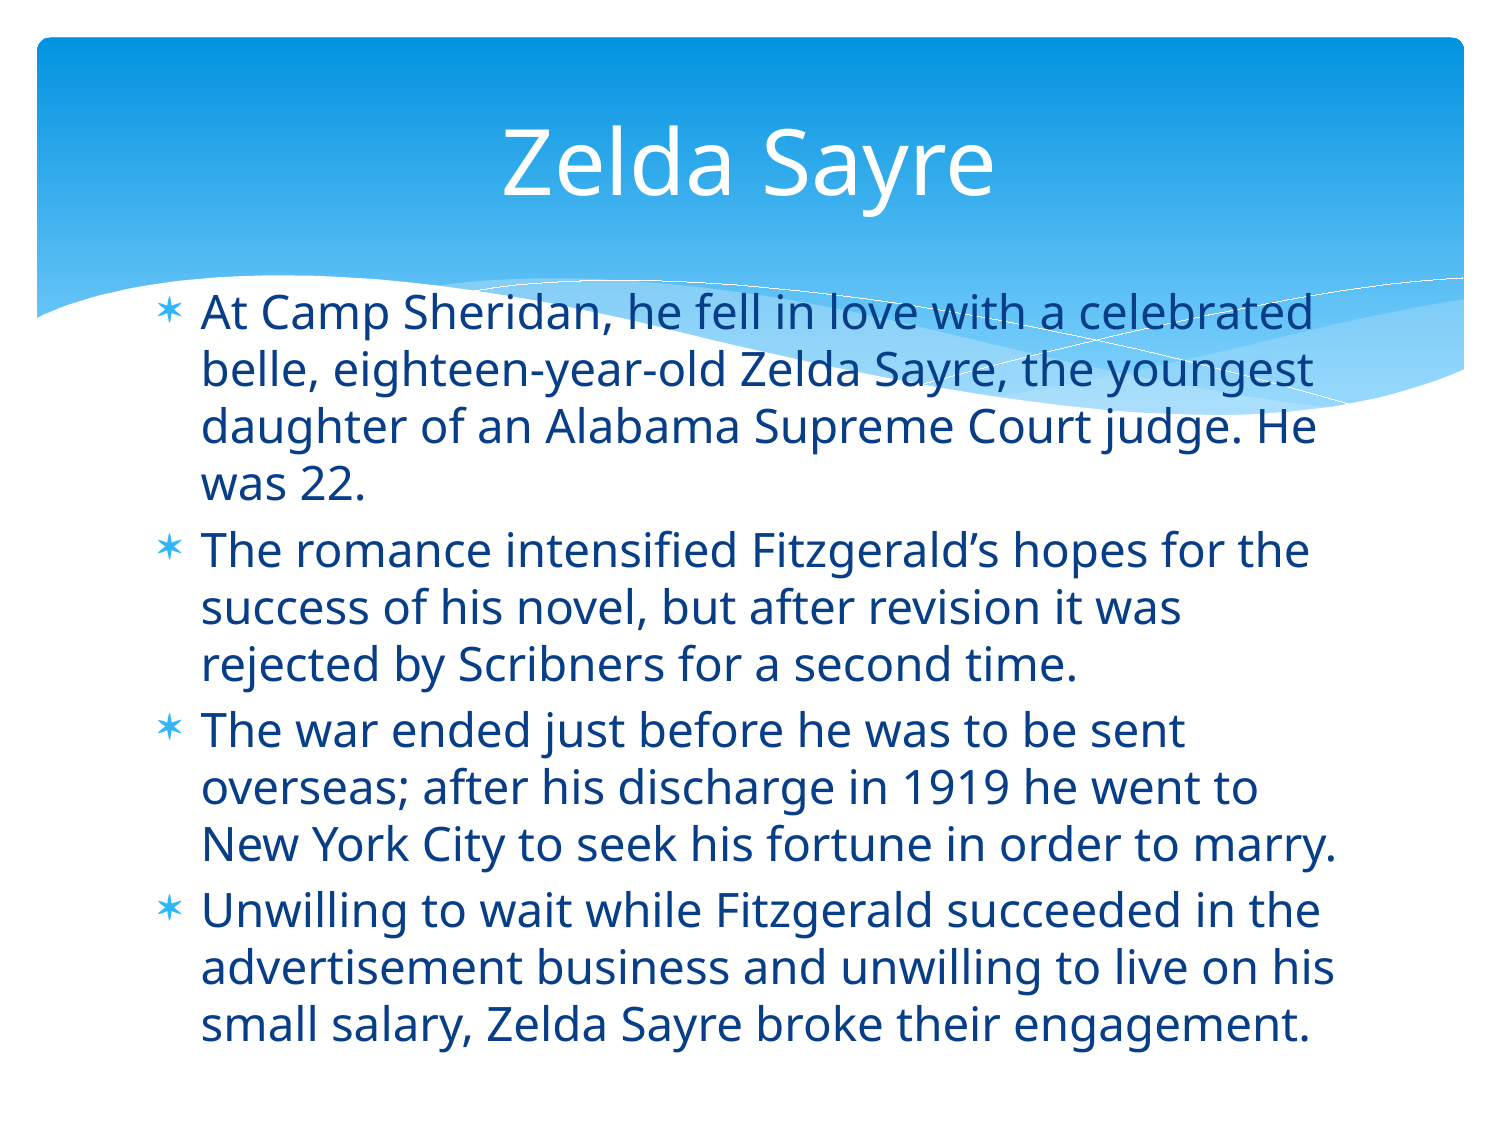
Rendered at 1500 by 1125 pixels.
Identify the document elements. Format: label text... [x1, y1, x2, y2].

list At Camp Sheridan, he fell in love with a celebrated belle, eighteen-year-old Zelda Sayre, the youngest daughter of an Alabama Supreme Court judge. He was 22. The romance intensified Fitzgerald’s hopes for the success of his novel, but after revision it was rejected by Scribners for a second time. The war ended just before he was to be sent overseas; after his discharge in 1919 he went to New York City to seek his fortune in order to marry. Unwilling to wait while Fitzgerald succeeded in the advertisement business and unwilling to live on his small salary, Zelda Sayre broke their engagement. [143, 275, 1359, 1075]
title Zelda Sayre [75, 55, 1425, 261]
